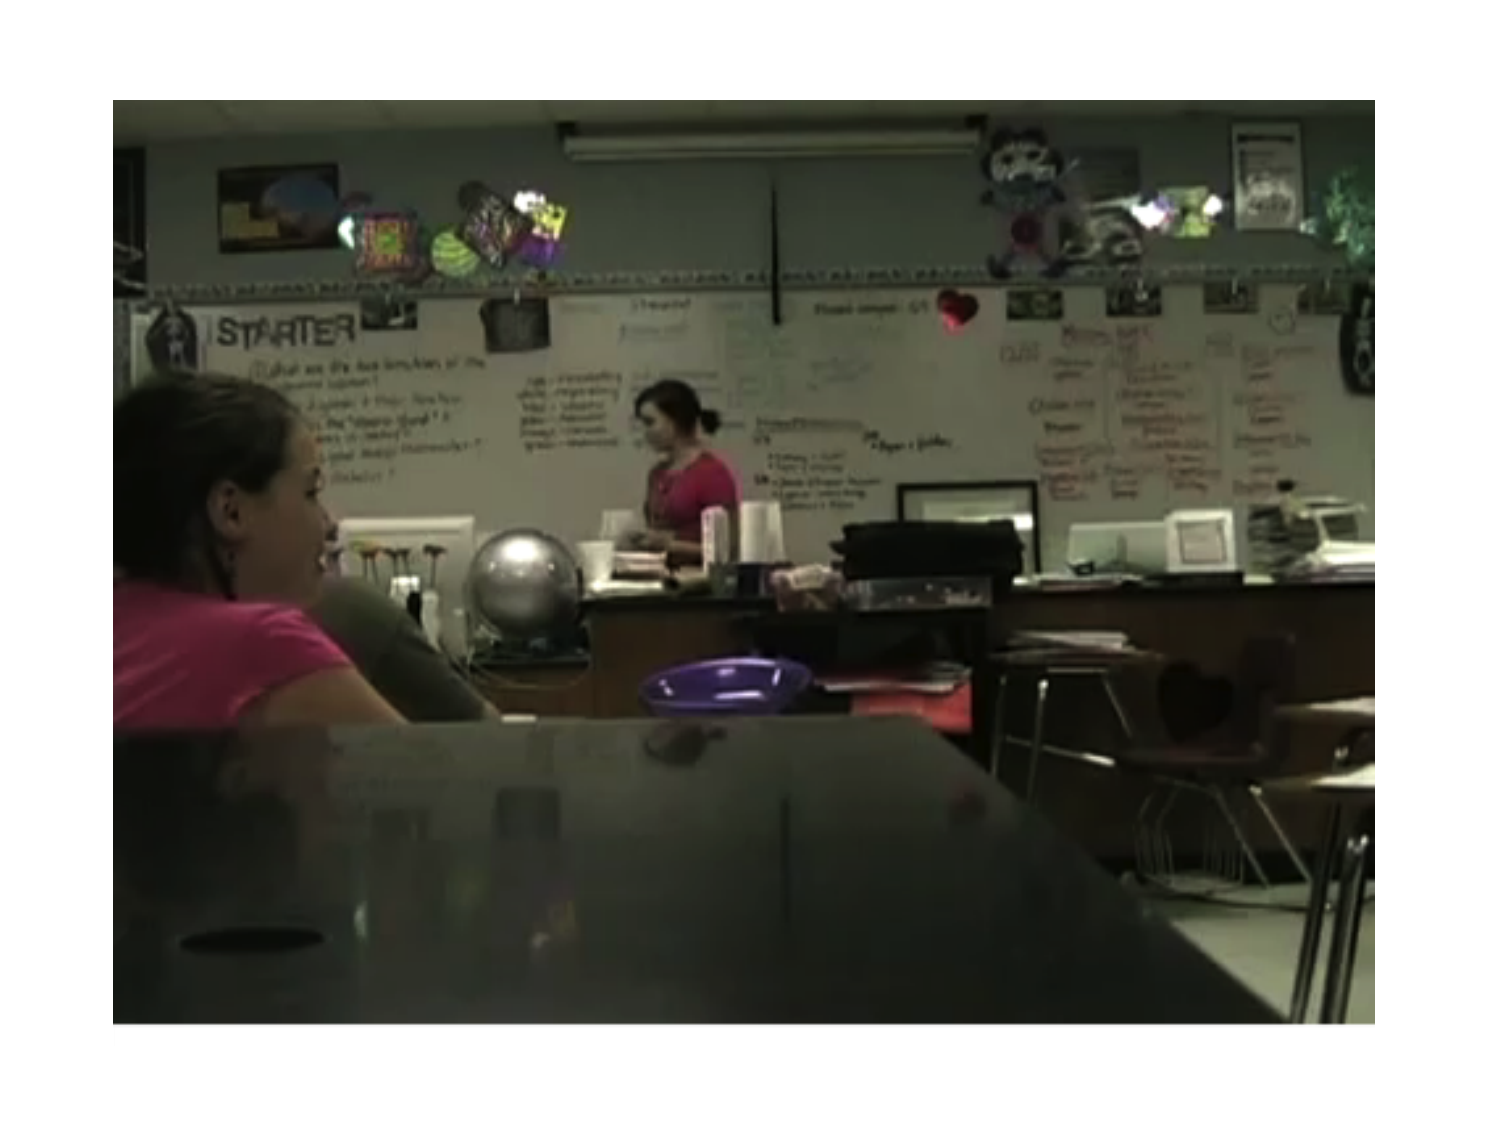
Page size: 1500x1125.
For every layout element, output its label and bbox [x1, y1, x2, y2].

text_box [112, 99, 1376, 1047]
